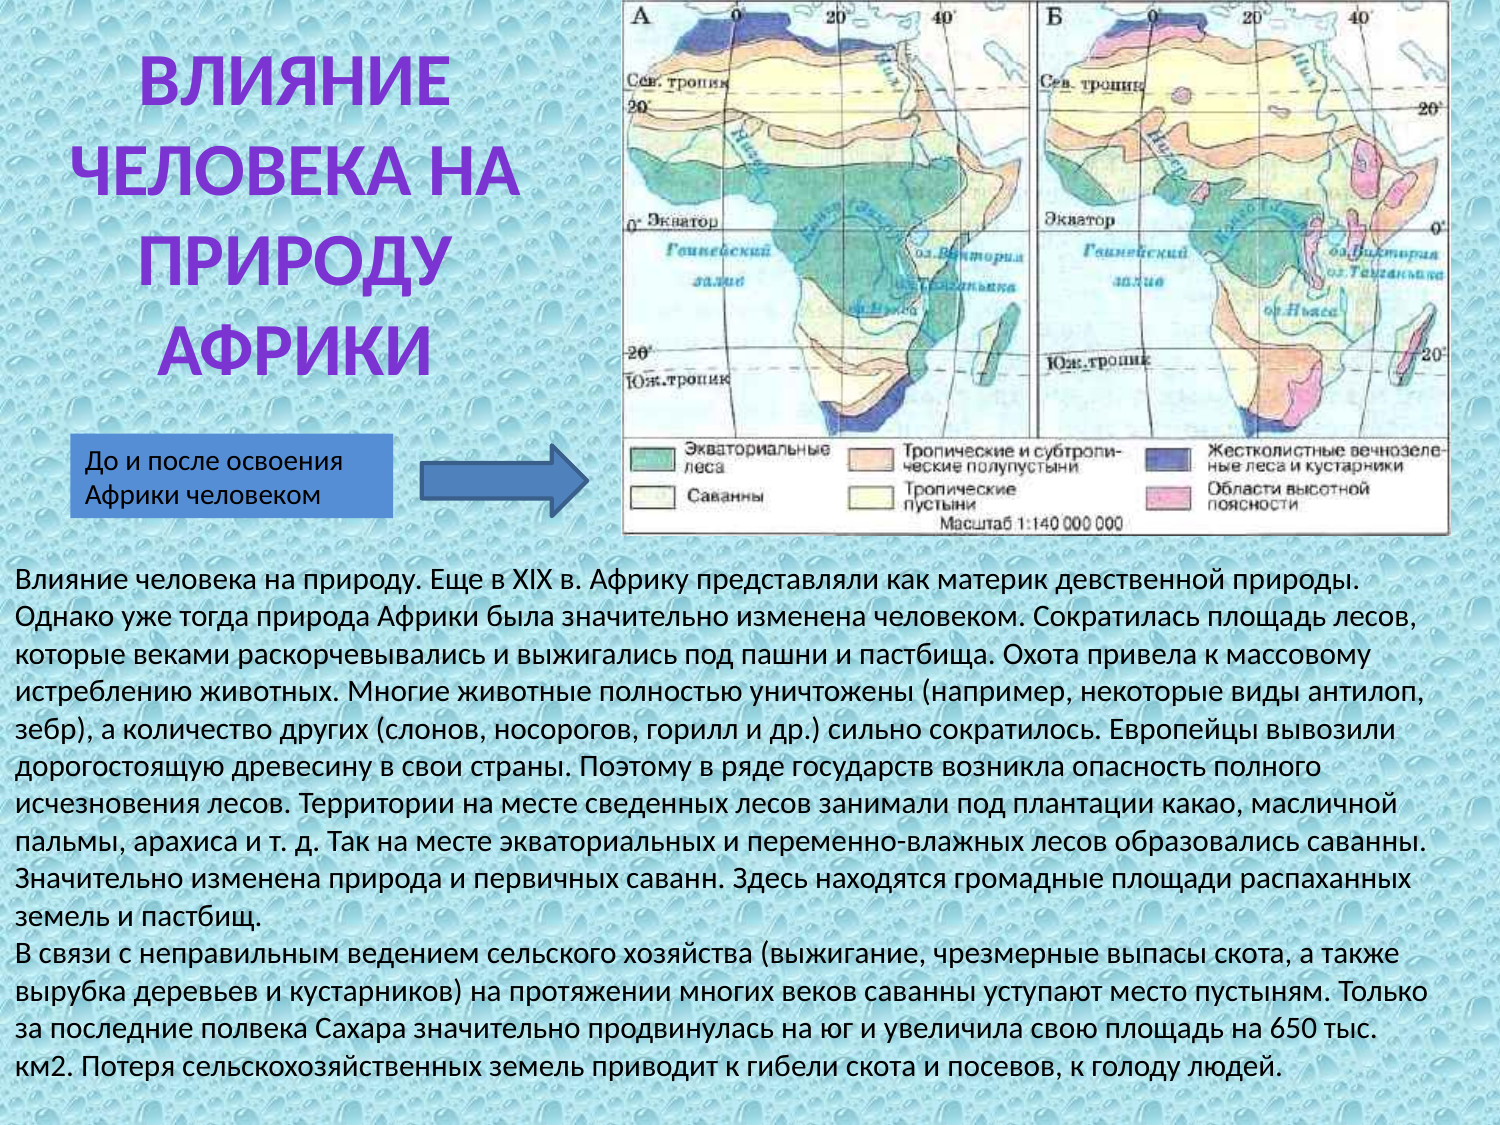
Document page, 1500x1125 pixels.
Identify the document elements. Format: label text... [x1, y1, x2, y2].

picture [0, 0, 1500, 1125]
text_box Влияние человека на природу. Еще в XIX в. Африку представляли как материк девственной природы. Однако уже тогда природа Африки была значительно изменена человеком. Сократилась площадь лесов, которые веками раскорчевывались и выжигались под пашни и пастбища. Охота привела к массовому истреблению животных. Многие животные полностью уничтожены (например, некоторые виды антилоп, зебр), а количество других (слонов, носорогов, горилл и др.) сильно сократилось. Европейцы вывозили дорогостоящую древесину в свои страны. Поэтому в ряде государств возникла опасность полного исчезновения лесов. Территории на месте сведенных лесов занимали под плантации какао, масличной пальмы, арахиса и т. д. Так на месте экваториальных и переменно-влажных лесов образовались саванны. Значительно изменена природа и первичных саванн. Здесь находятся громадные площади распаханных земель и пастбищ. В связи с неправильным ведением сельского хозяйства (выжигание, чрезмерные выпасы скота, а также вырубка деревьев и кустарников) на протяжении многих веков саванны уступают место пустыням. Только за последние полвека Сахара значительно продвинулась на юг и увеличила свою площадь на 650 тыс. км2. Потеря сельскохозяйственных земель приводит к гибели скота и посевов, к голоду людей. [0, 550, 1453, 1090]
text_box Влияние человека на природу Африки [35, 23, 556, 399]
text_box До и после освоения Африки человеком [70, 433, 394, 519]
text_box [419, 443, 590, 519]
